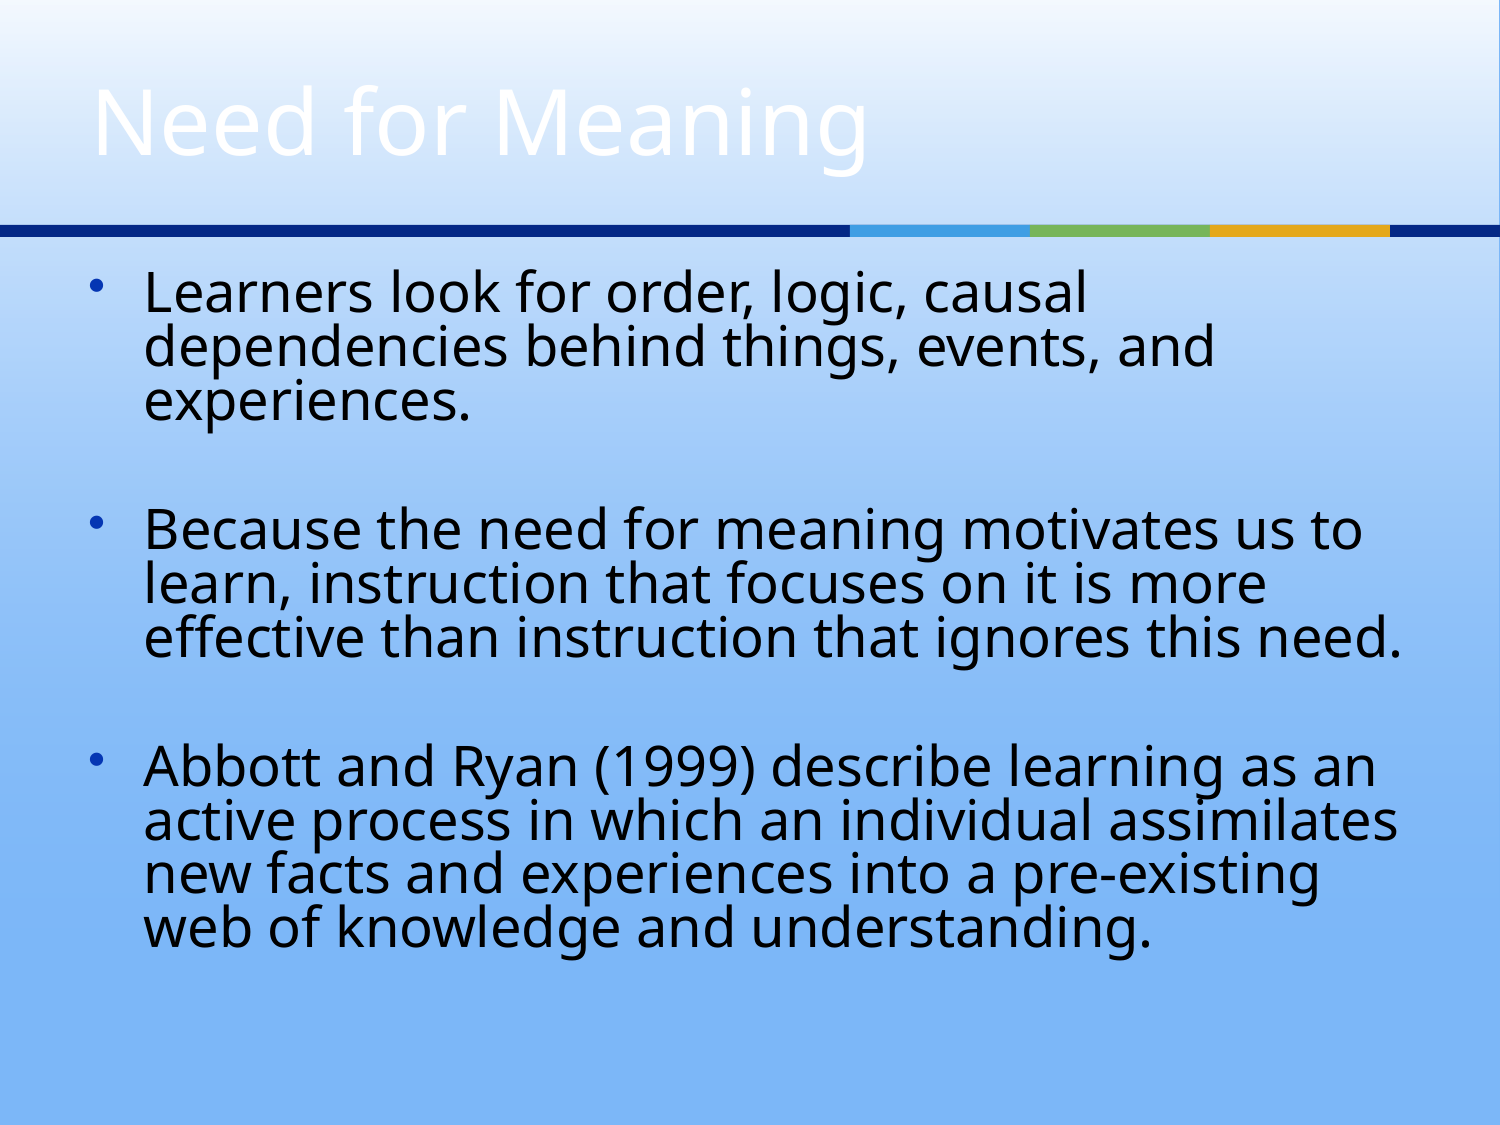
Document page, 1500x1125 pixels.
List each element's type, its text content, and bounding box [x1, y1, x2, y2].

list Learners look for order, logic, causal dependencies behind things, events, and experiences. Because the need for meaning motivates us to learn, instruction that focuses on it is more effective than instruction that ignores this need. Abbott and Ryan (1999) describe learning as an active process in which an individual assimilates new facts and experiences into a pre-existing web of knowledge and understanding. [75, 262, 1425, 1005]
title Need for Meaning [75, 24, 1425, 213]
